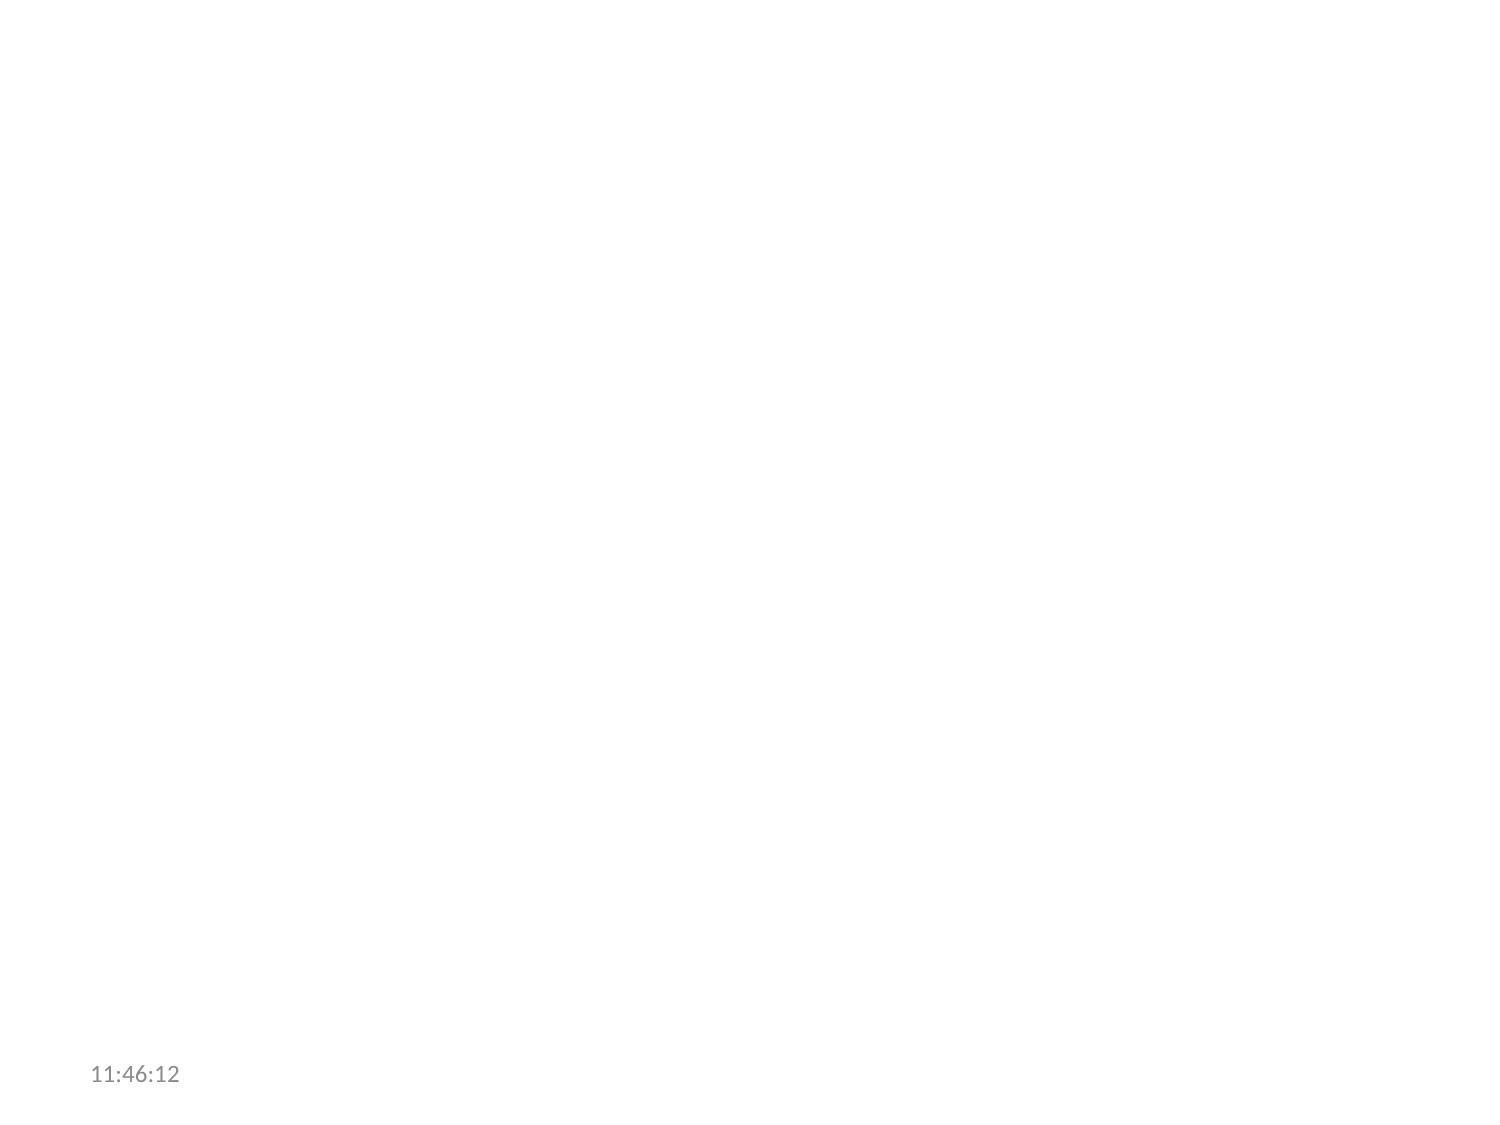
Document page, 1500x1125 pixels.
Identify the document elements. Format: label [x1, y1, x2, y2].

slide_number [75, 1042, 425, 1103]
